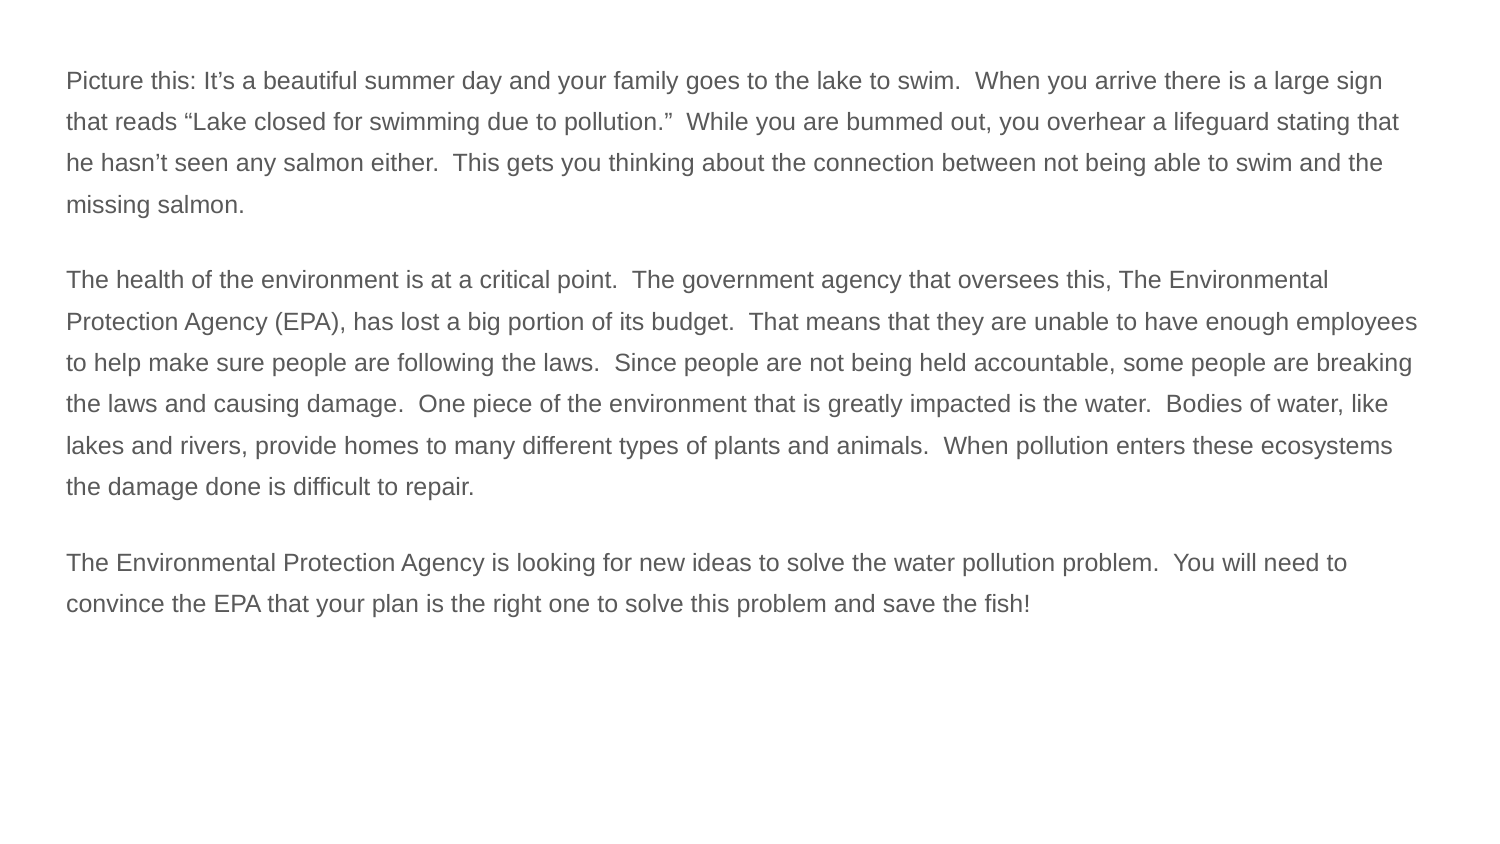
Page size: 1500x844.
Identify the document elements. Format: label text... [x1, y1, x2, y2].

list Picture this: It’s a beautiful summer day and your family goes to the lake to swim. When you arrive there is a large sign that reads “Lake closed for swimming due to pollution.” While you are bummed out, you overhear a lifeguard stating that he hasn’t seen any salmon either. This gets you thinking about the connection between not being able to swim and the missing salmon. The health of the environment is at a critical point. The government agency that oversees this, The Environmental Protection Agency (EPA), has lost a big portion of its budget. That means that they are unable to have enough employees to help make sure people are following the laws. Since people are not being held accountable, some people are breaking the laws and causing damage. One piece of the environment that is greatly impacted is the water. Bodies of water, like lakes and rivers, provide homes to many different types of plants and animals. When pollution enters these ecosystems the damage done is difficult to repair. The Environmental Protection Agency is looking for new ideas to solve the water pollution problem. You will need to convince the EPA that your plan is the right one to solve this problem and save the fish! [51, 38, 1449, 750]
